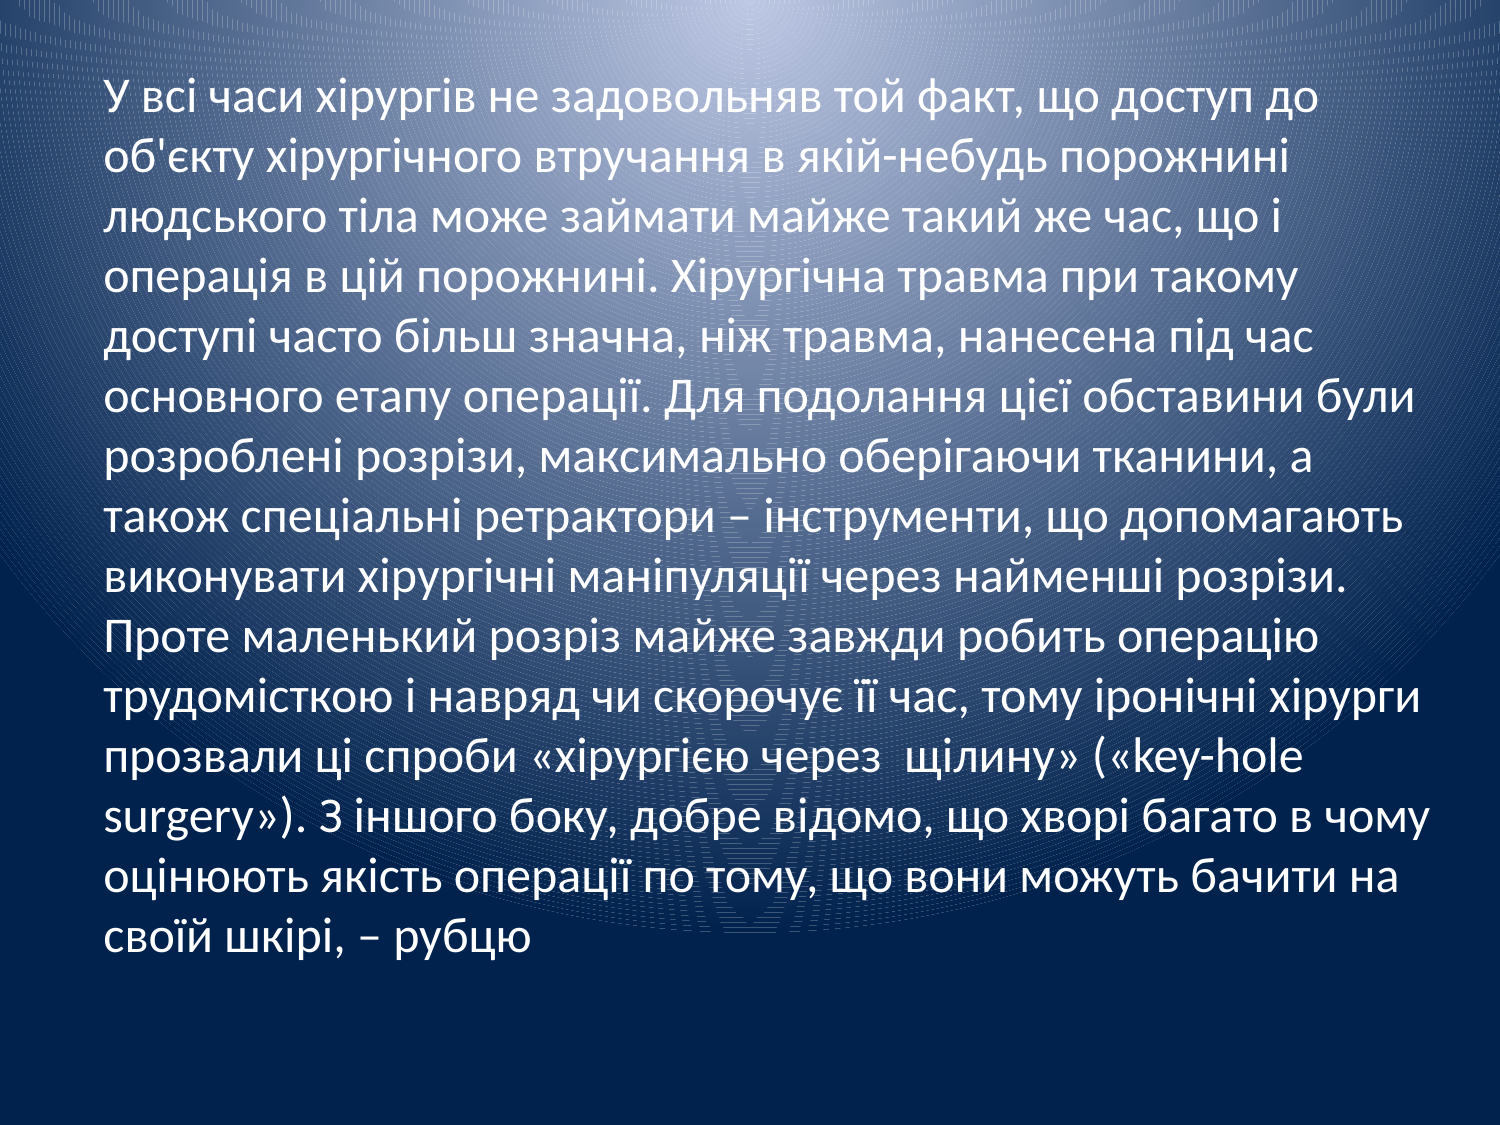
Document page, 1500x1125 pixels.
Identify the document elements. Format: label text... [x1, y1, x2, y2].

text_box У всі часи хірургів не задовольняв той факт, що доступ до об'єкту хірургічного втручання в якій-небудь порожнині людського тіла може займати майже такий же час, що і операція в цій порожнині. Хірургічна травма при такому доступі часто більш значна, ніж травма, нанесена під час основного етапу операції. Для подолання цієї обставини були розроблені розрізи, максимально оберігаючи тканини, а також спеціальні ретрактори – інструменти, що допомагають виконувати хірургічні маніпуляції через найменші розрізи. Проте маленький розріз майже завжди робить операцію трудомісткою і навряд чи скорочує її час, тому іронічні хірурги прозвали ці спроби «хірургією через щілину» («key-hole surgery»). З іншого боку, добре відомо, що хворі багато в чому оцінюють якість операції по тому, що вони можуть бачити на своїй шкірі, – рубцю [88, 55, 1459, 970]
